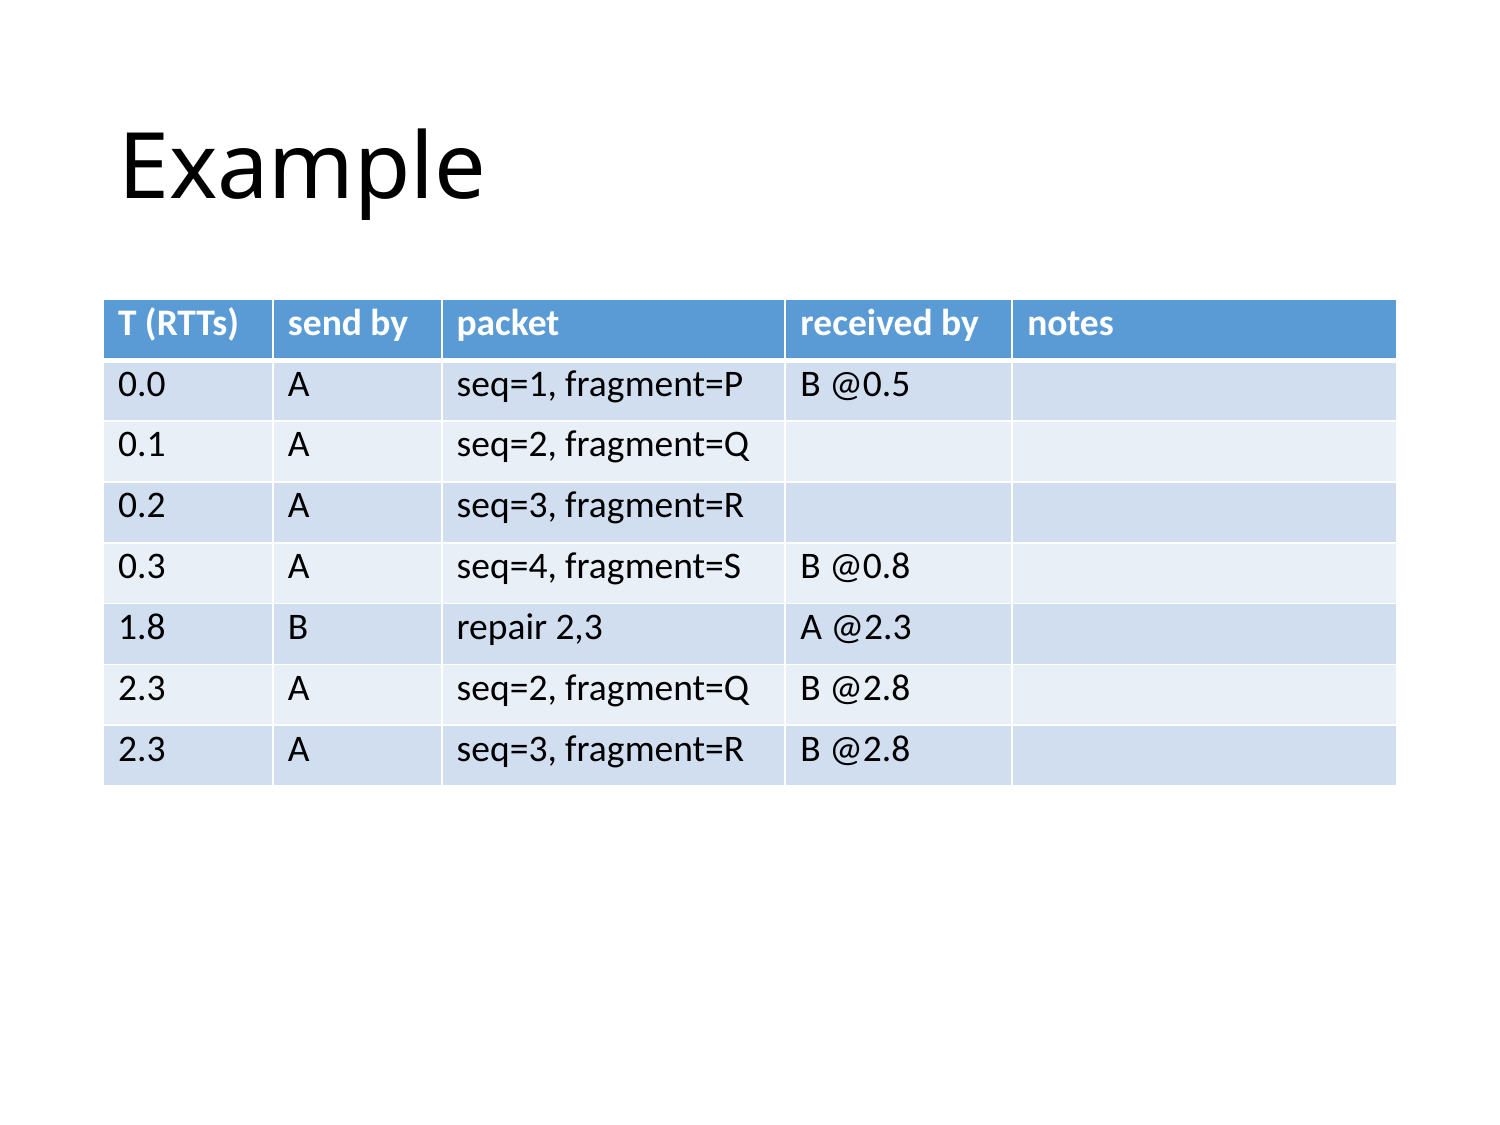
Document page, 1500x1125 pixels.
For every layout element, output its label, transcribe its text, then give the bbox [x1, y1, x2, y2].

table_cell 1.8 [104, 604, 272, 664]
table_cell [1013, 726, 1396, 785]
table_cell repair 2,3 [443, 604, 784, 664]
table_cell [786, 483, 1011, 542]
table_cell A [274, 544, 441, 603]
table_cell [1013, 604, 1396, 664]
table_cell [1013, 363, 1396, 420]
table_header T (RTTs) [104, 300, 272, 358]
table_cell A [274, 665, 441, 724]
table_cell B @2.8 [786, 665, 1011, 724]
table_cell seq=4, fragment=S [443, 544, 784, 603]
table_header notes [1013, 300, 1396, 358]
table_cell seq=3, fragment=R [443, 726, 784, 785]
table_cell B @0.5 [786, 363, 1011, 420]
table_cell 0.1 [104, 422, 272, 481]
table_cell seq=1, fragment=P [443, 363, 784, 420]
table_cell B [274, 604, 441, 664]
table_cell B @2.8 [786, 726, 1011, 785]
table_cell seq=2, fragment=Q [443, 422, 784, 481]
table_cell [1013, 483, 1396, 542]
table_cell A [274, 422, 441, 481]
table_cell [786, 422, 1011, 481]
table_cell 0.2 [104, 483, 272, 542]
table_cell 2.3 [104, 726, 272, 785]
table_cell A @2.3 [786, 604, 1011, 664]
table_cell A [274, 726, 441, 785]
table_cell 0.3 [104, 544, 272, 603]
table_header send by [274, 300, 441, 358]
table_cell seq=2, fragment=Q [443, 665, 784, 724]
title Example [103, 59, 1397, 278]
table_cell seq=3, fragment=R [443, 483, 784, 542]
table_cell A [274, 363, 441, 420]
table_cell [1013, 665, 1396, 724]
table_cell [1013, 544, 1396, 603]
table_cell [1013, 422, 1396, 481]
table_header packet [443, 300, 784, 358]
table_cell 2.3 [104, 665, 272, 724]
table_header received by [786, 300, 1011, 358]
table_cell A [274, 483, 441, 542]
table_cell 0.0 [104, 363, 272, 420]
table_cell B @0.8 [786, 544, 1011, 603]
